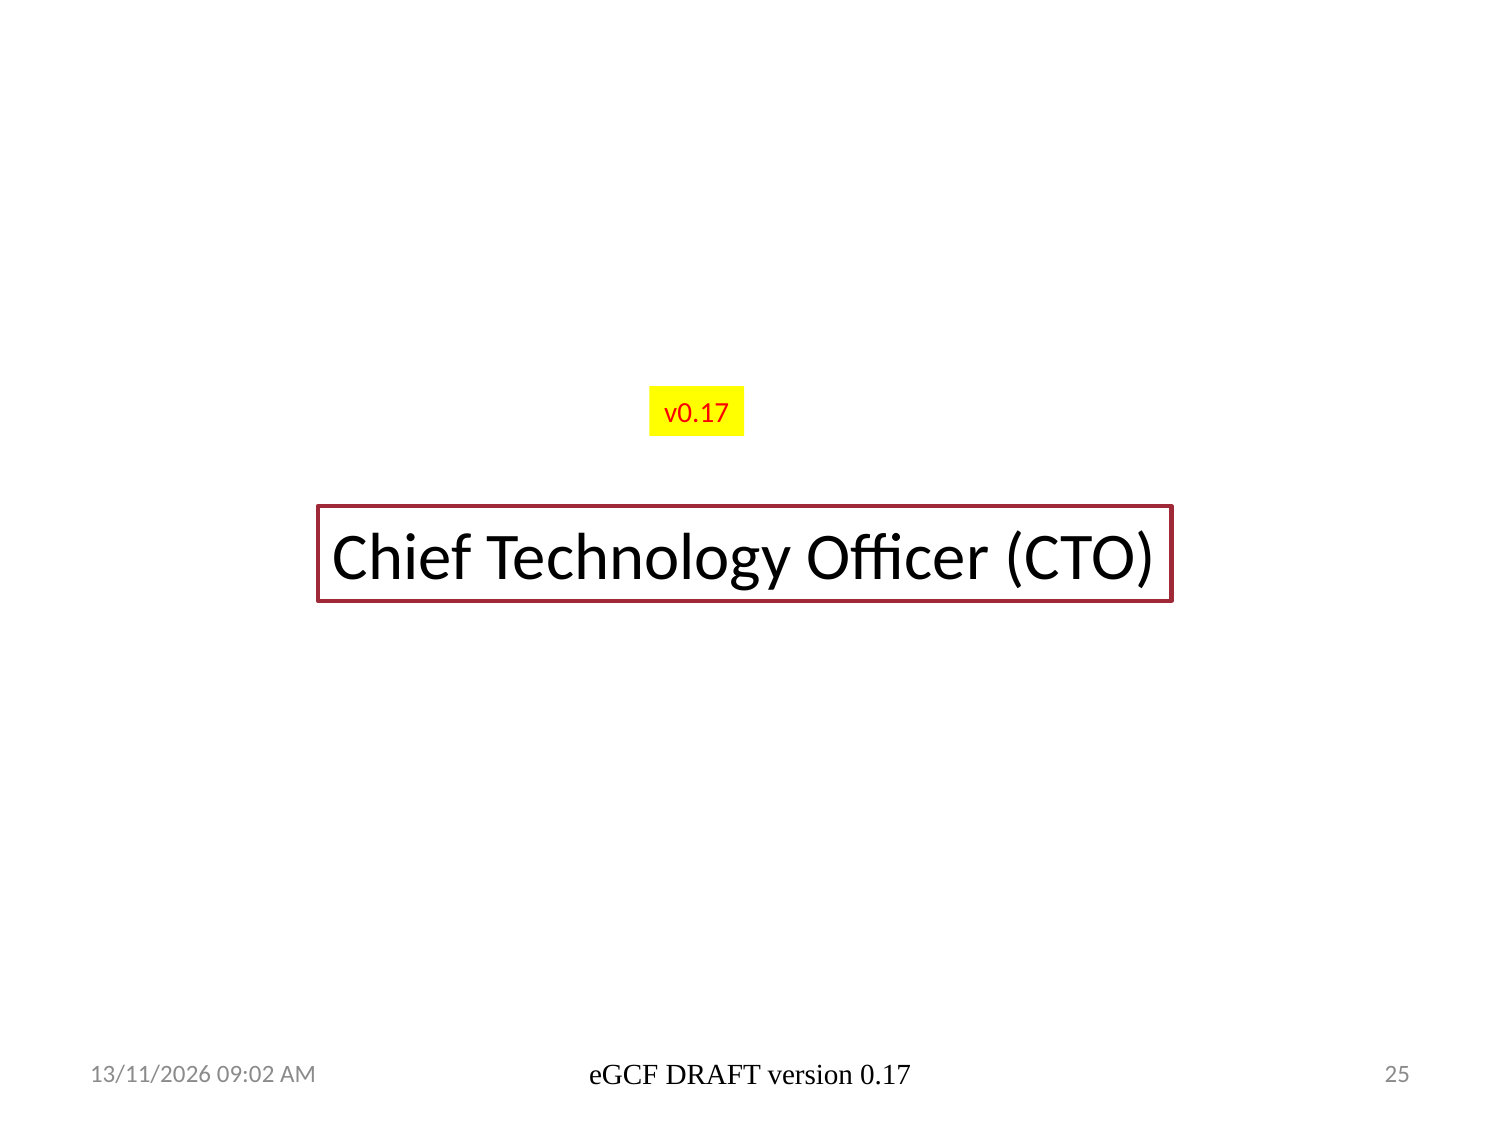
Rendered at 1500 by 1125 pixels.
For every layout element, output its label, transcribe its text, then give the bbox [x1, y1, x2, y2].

text_box Chief Technology Officer (CTO) [316, 504, 1174, 603]
text_box v0.17 [649, 386, 745, 436]
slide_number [75, 1042, 425, 1103]
slide_number 25 [1074, 1042, 1425, 1103]
footer eGCF DRAFT version 0.17 [512, 1042, 988, 1103]
